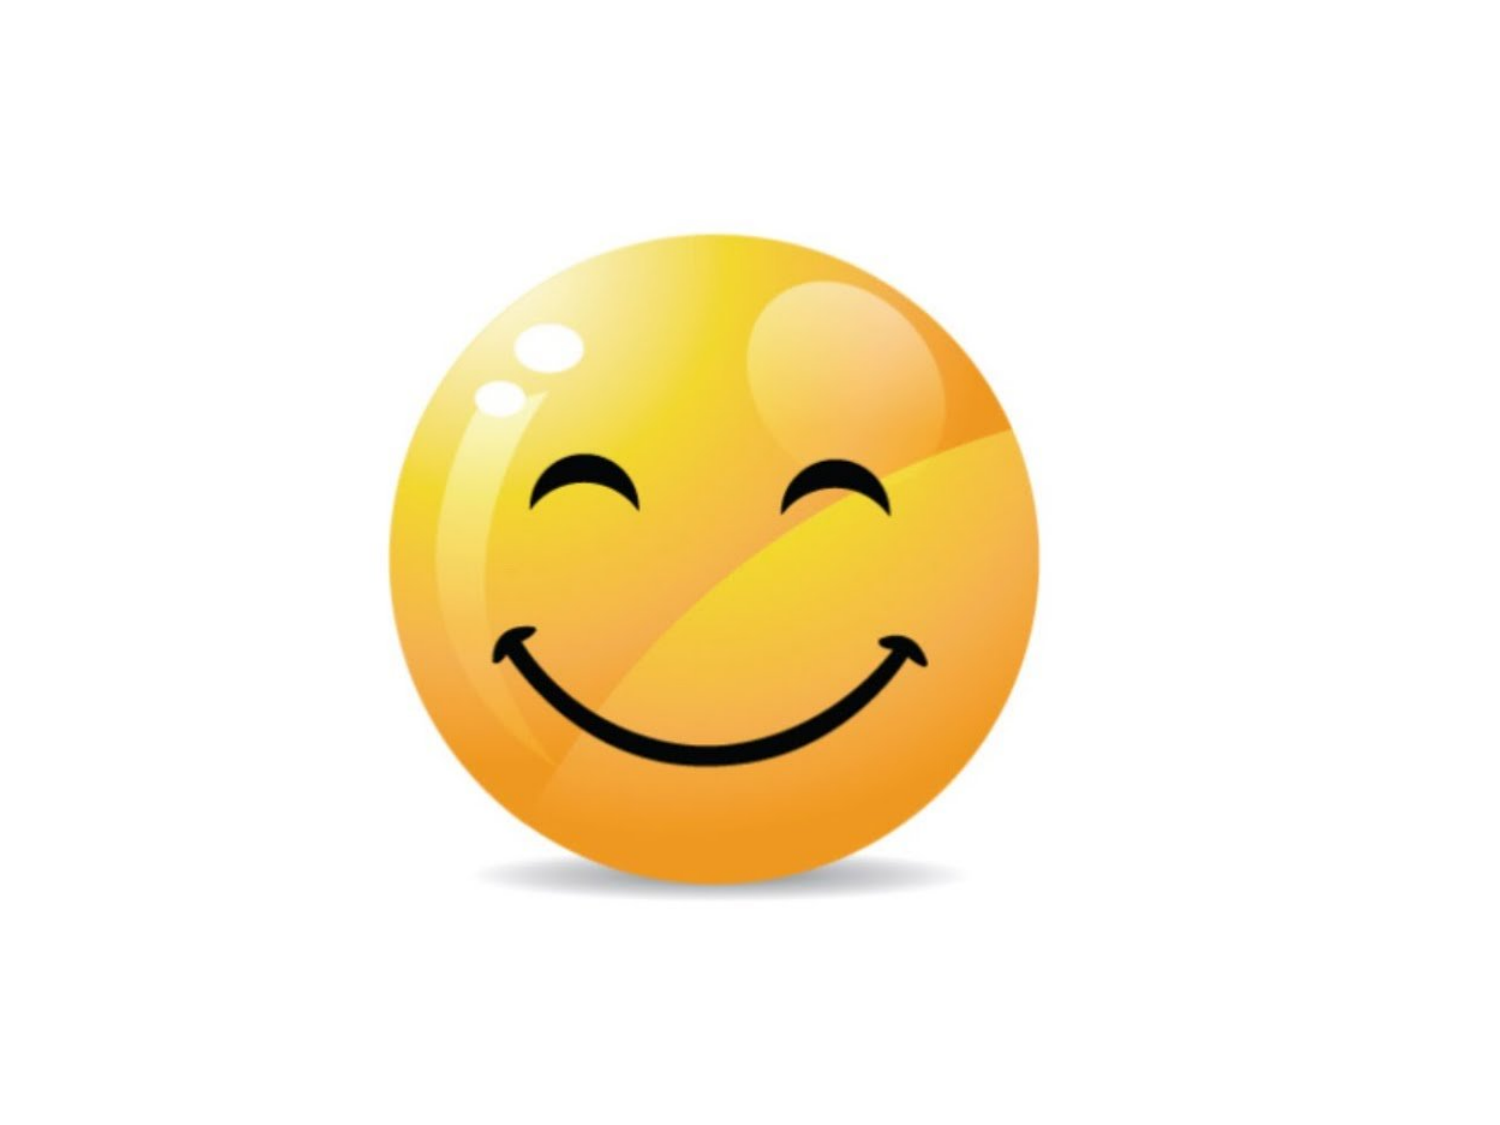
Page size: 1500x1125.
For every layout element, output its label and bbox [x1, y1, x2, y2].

list [359, 219, 1088, 929]
